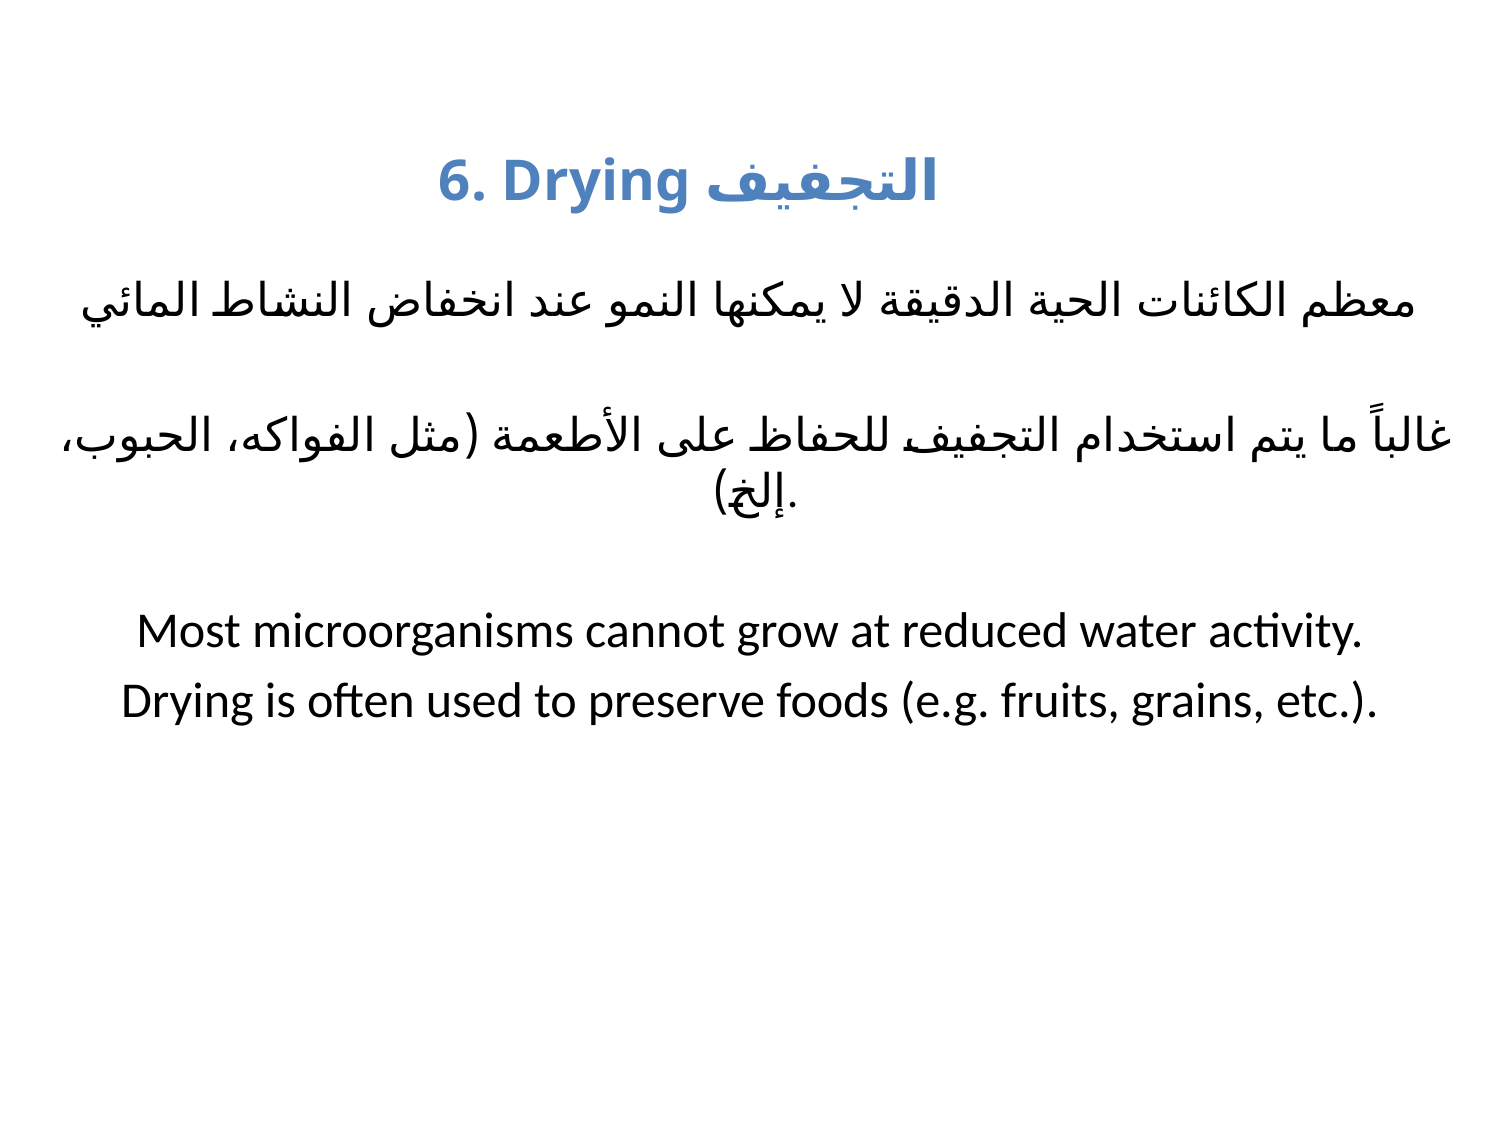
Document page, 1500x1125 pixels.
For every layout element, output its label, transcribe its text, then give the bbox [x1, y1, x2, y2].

list معظم الكائنات الحية الدقيقة لا يمكنها النمو عند انخفاض النشاط المائي غالباً ما يتم استخدام التجفيف للحفاظ على الأطعمة (مثل الفواكه، الحبوب، إلخ). Most microorganisms cannot grow at reduced water activity. Drying is often used to preserve foods (e.g. fruits, grains, etc.). [41, 262, 1471, 740]
text_box 6. Drying التجفيف [424, 137, 975, 220]
